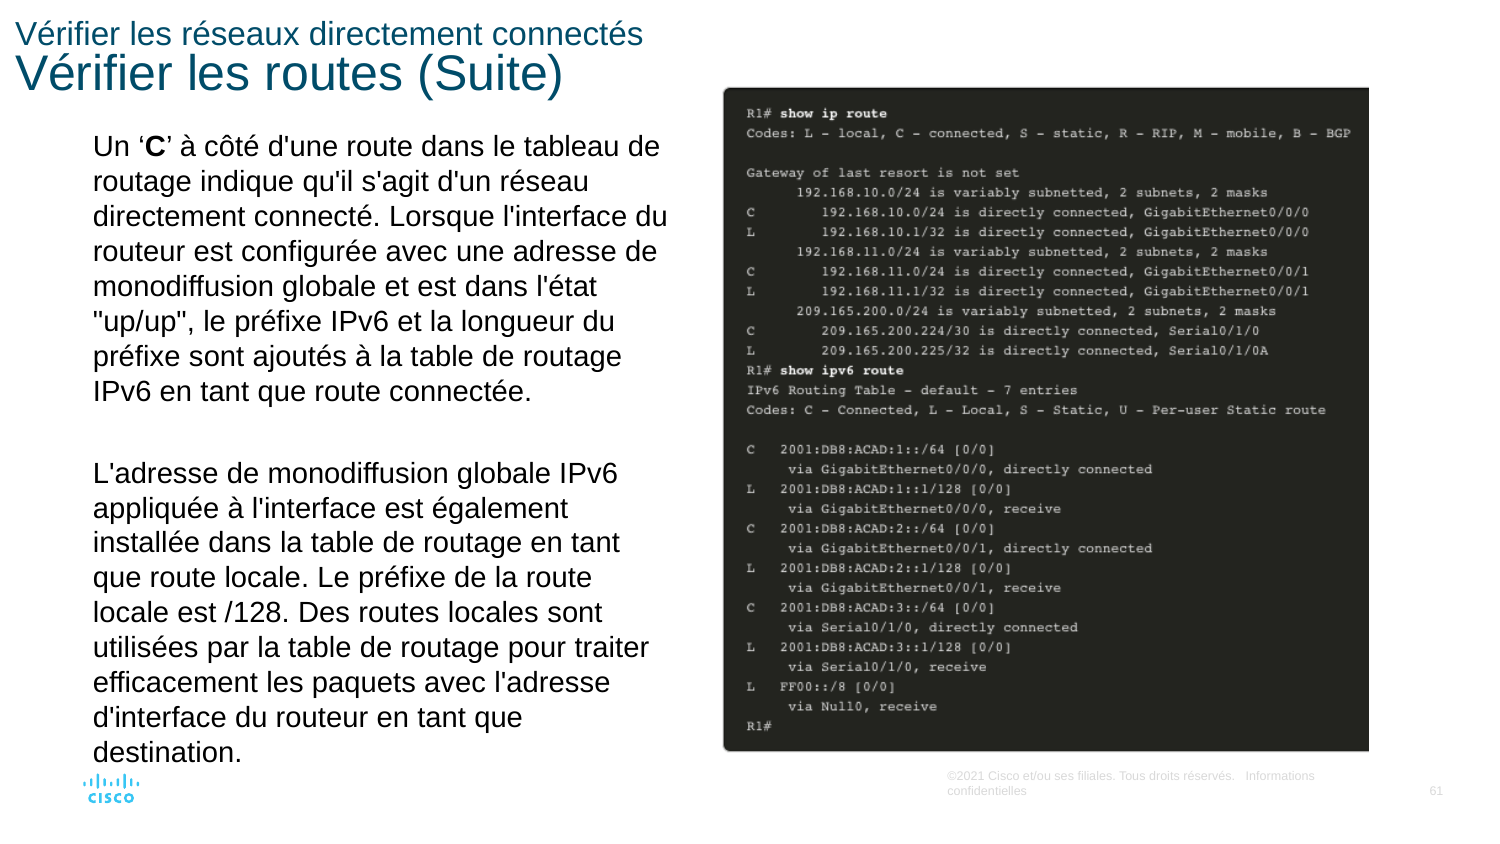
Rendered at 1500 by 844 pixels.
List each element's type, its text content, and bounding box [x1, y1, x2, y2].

list Un ‘C’ à côté d'une route dans le tableau de routage indique qu'il s'agit d'un réseau directement connecté. Lorsque l'interface du routeur est configurée avec une adresse de monodiffusion globale et est dans l'état "up/up", le préfixe IPv6 et la longueur du préfixe sont ajoutés à la table de routage IPv6 en tant que route connectée. L'adresse de monodiffusion globale IPv6 appliquée à l'interface est également installée dans la table de routage en tant que route locale. Le préfixe de la route locale est /128. Des routes locales sont utilisées par la table de routage pour traiter efficacement les paquets avec l'adresse d'interface du routeur en tant que destination. [77, 120, 690, 726]
picture [719, 83, 1370, 761]
title Vérifier les réseaux directement connectés Vérifier les routes (Suite) [0, 0, 1369, 121]
